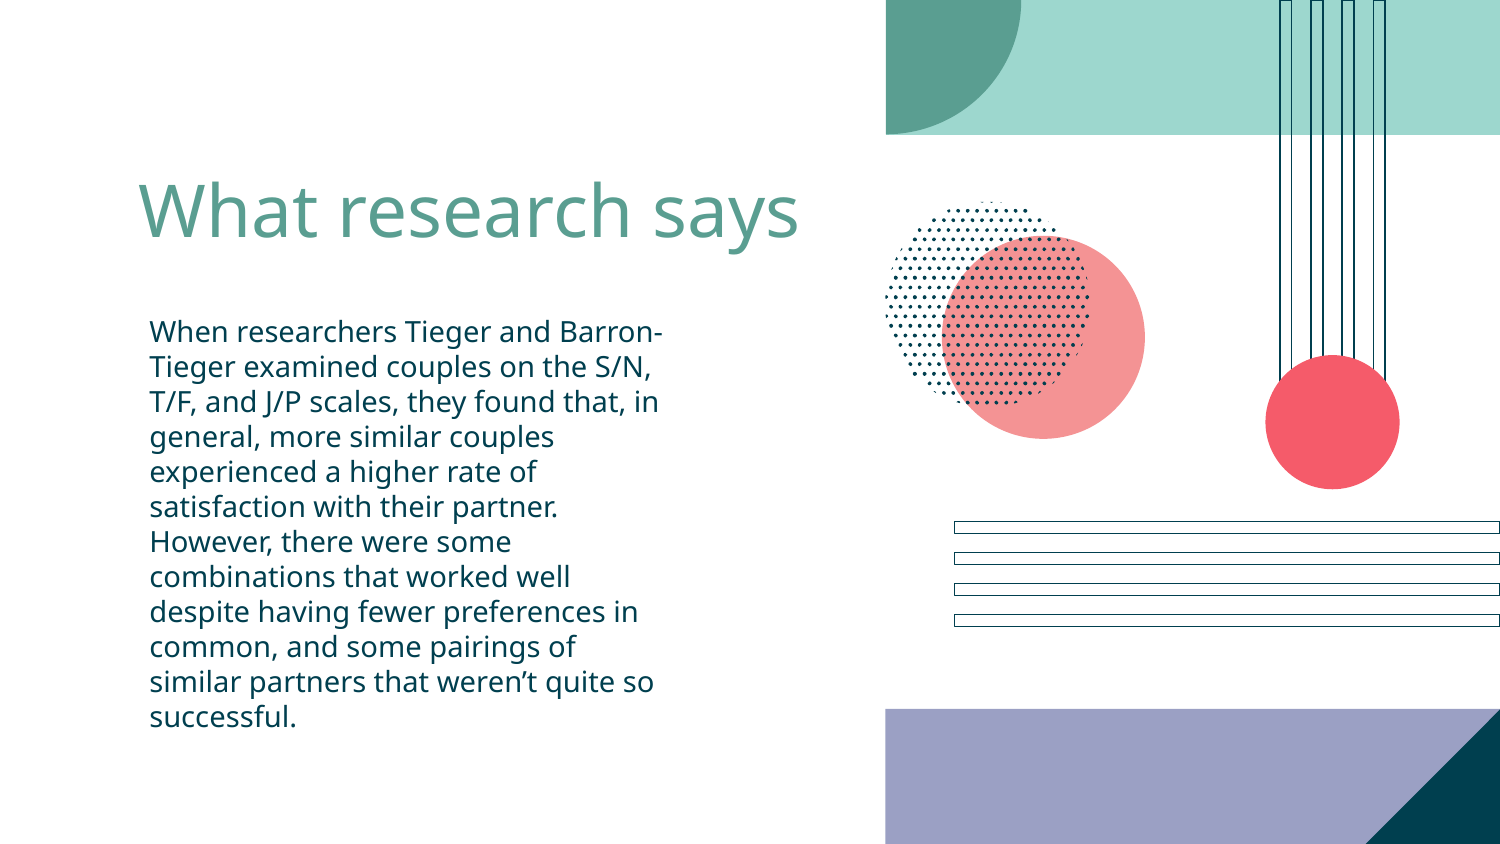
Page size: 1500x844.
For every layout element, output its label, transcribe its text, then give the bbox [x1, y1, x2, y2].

title What research says [123, 116, 832, 300]
subtitle When researchers Tieger and Barron-Tieger examined couples on the S/N, T/F, and J/P scales, they found that, in general, more similar couples experienced a higher rate of satisfaction with their partner. However, there were some combinations that worked well despite having fewer preferences in common, and some pairings of similar partners that weren’t quite so successful. [134, 337, 683, 710]
